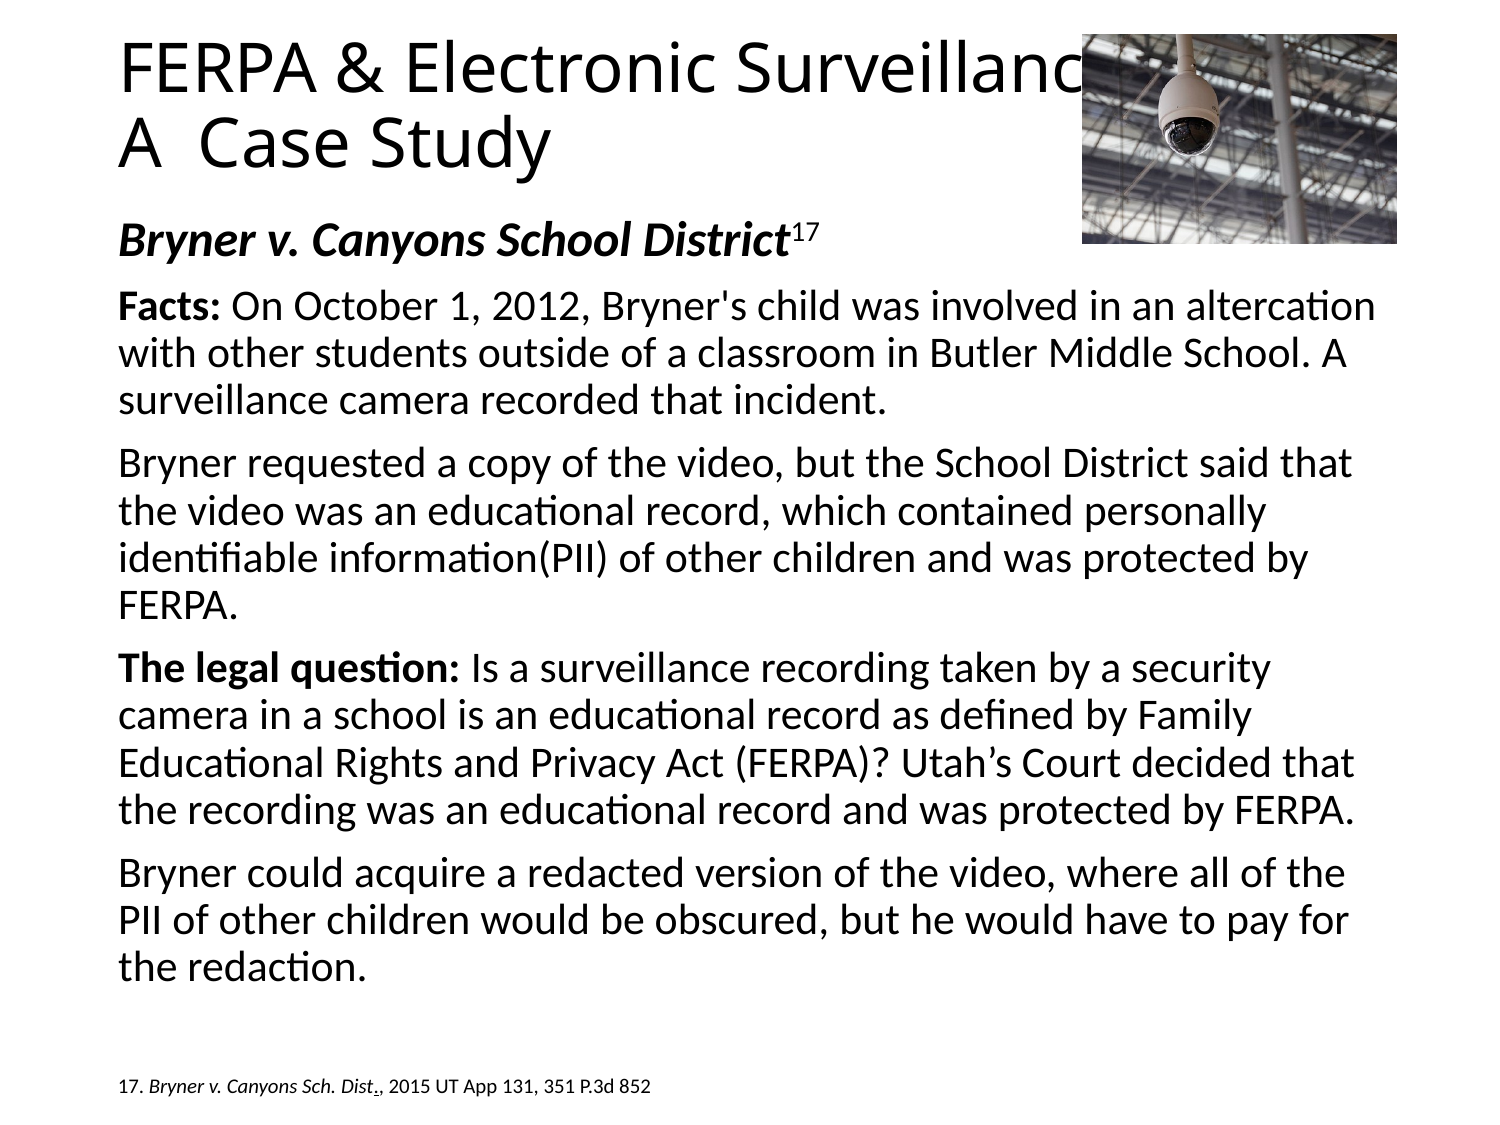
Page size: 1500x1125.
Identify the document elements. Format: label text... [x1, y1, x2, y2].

title FERPA & Electronic Surveillance: A Case Study [102, 25, 1398, 190]
list Bryner v. Canyons School District17 Facts: On October 1, 2012, Bryner's child was involved in an altercation with other students outside of a classroom in Butler Middle School. A surveillance camera recorded that incident. Bryner requested a copy of the video, but the School District said that the video was an educational record, which contained personally identifiable information(PII) of other children and was protected by FERPA. The legal question: Is a surveillance recording taken by a security camera in a school is an educational record as defined by Family Educational Rights and Privacy Act (FERPA)? Utah’s Court decided that the recording was an educational record and was protected by FERPA. Bryner could acquire a redacted version of the video, where all of the PII of other children would be obscured, but he would have to pay for the redaction. [102, 205, 1398, 995]
picture [1082, 34, 1397, 244]
text_box 17. Bryner v. Canyons Sch. Dist., 2015 UT App 131, 351 P.3d 852 [103, 1065, 1397, 1105]
